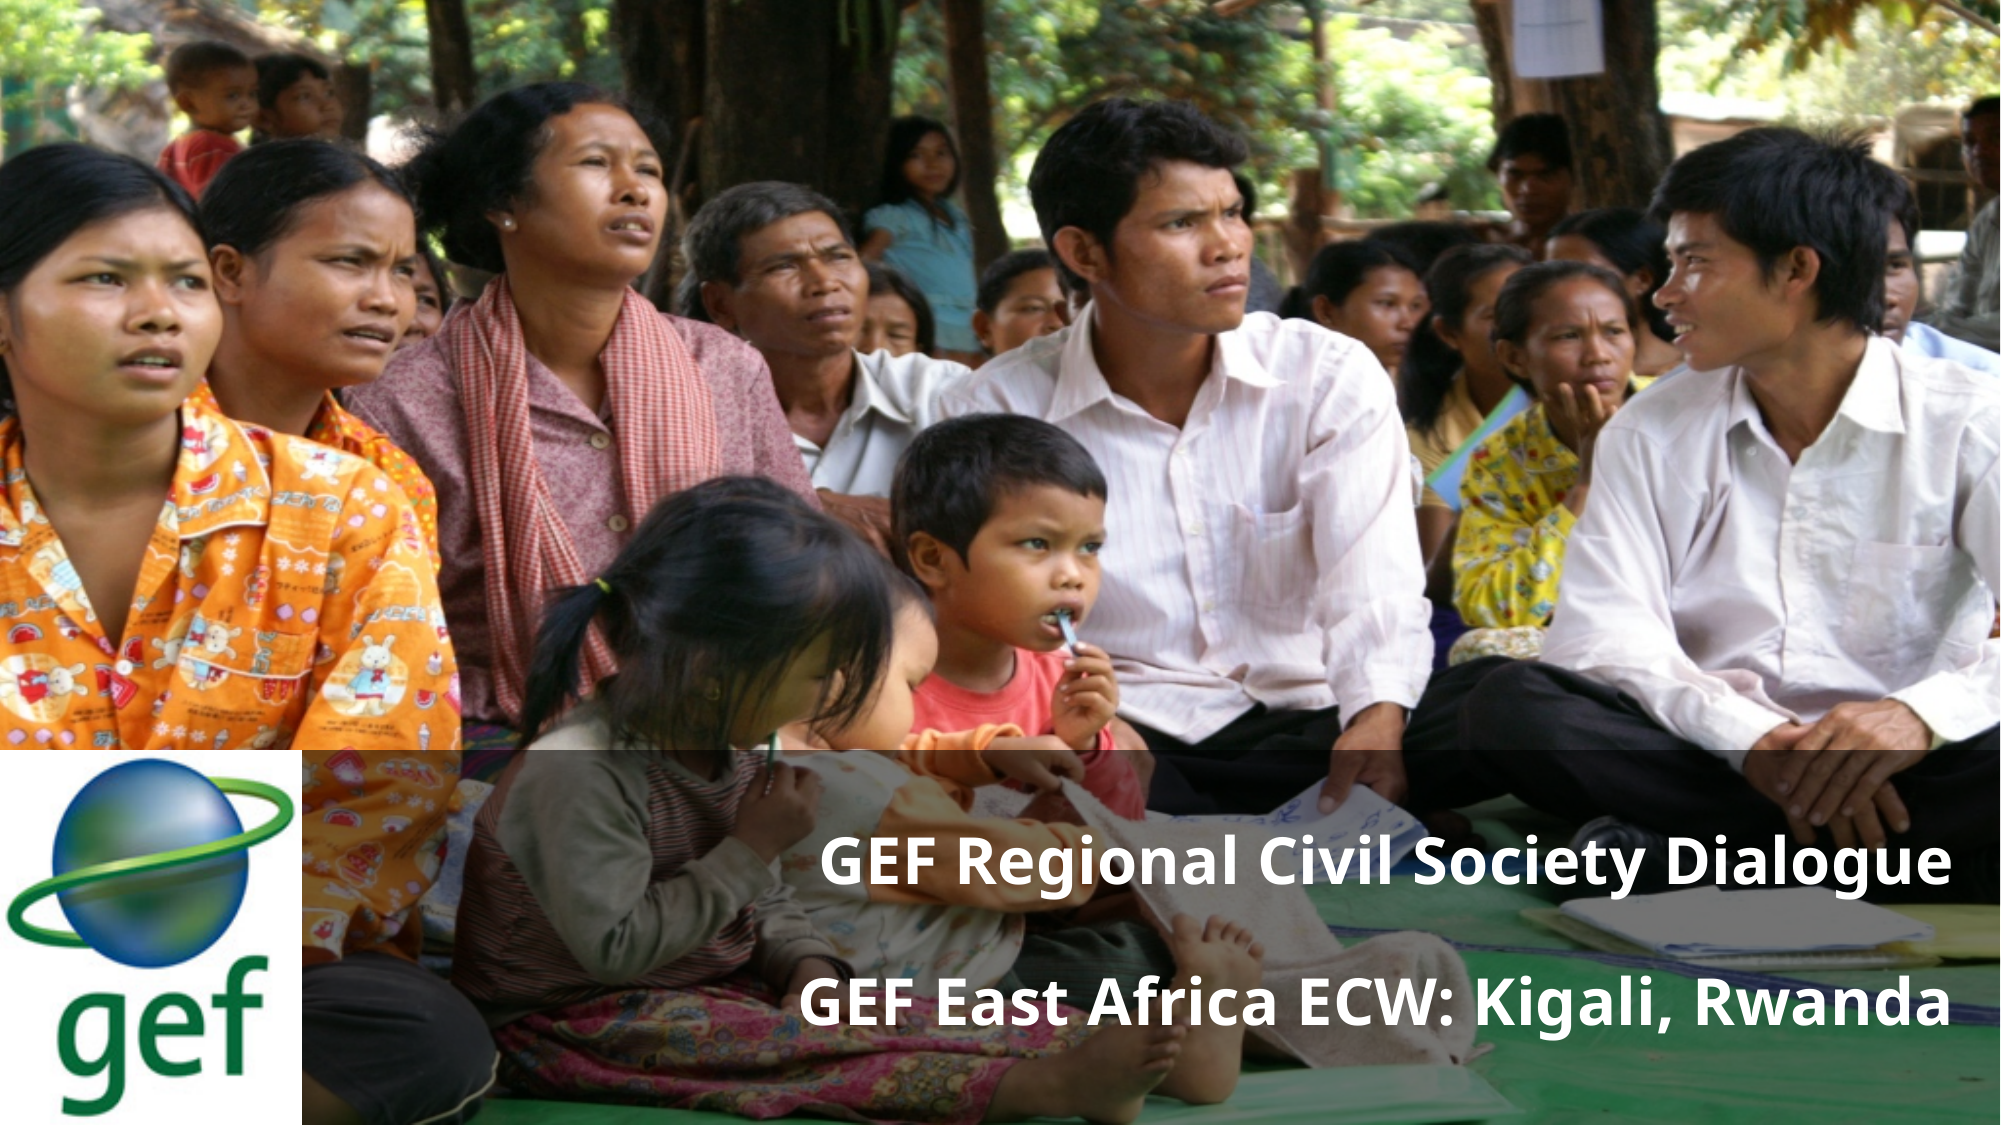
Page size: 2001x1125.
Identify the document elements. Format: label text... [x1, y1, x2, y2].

picture [0, 0, 2001, 1125]
title GEF Regional Civil Society Dialogue GEF East Africa ECW: Kigali, Rwanda [302, 750, 2000, 1125]
